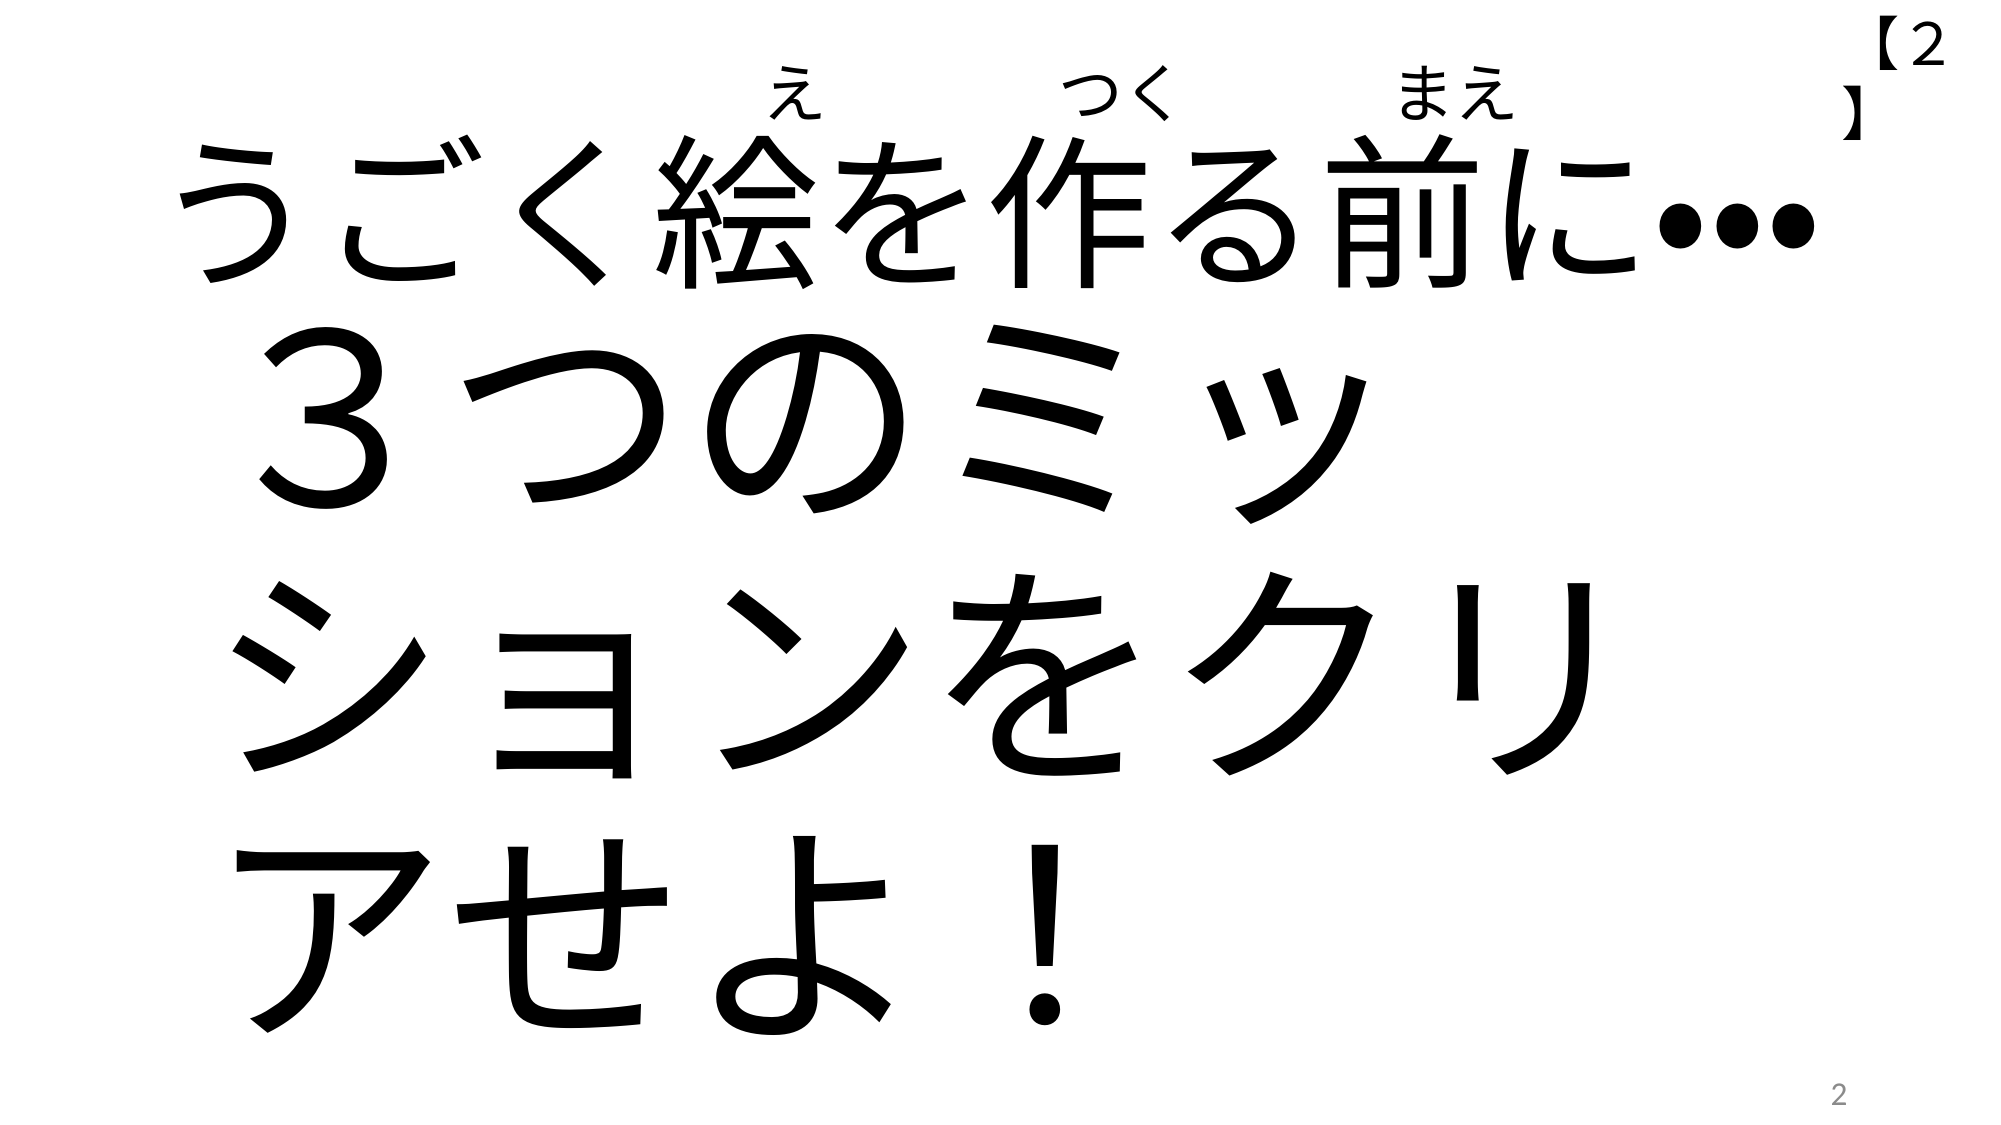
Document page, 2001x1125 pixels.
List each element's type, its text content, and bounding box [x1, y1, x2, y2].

text_box ３つのミッションをクリアせよ！ [191, 433, 1850, 942]
text_box 【２】 [1827, 0, 1998, 155]
slide_number 2 [1412, 1061, 1863, 1122]
title え つく まえ うごく絵を作る前に・・・ [137, 35, 1863, 338]
